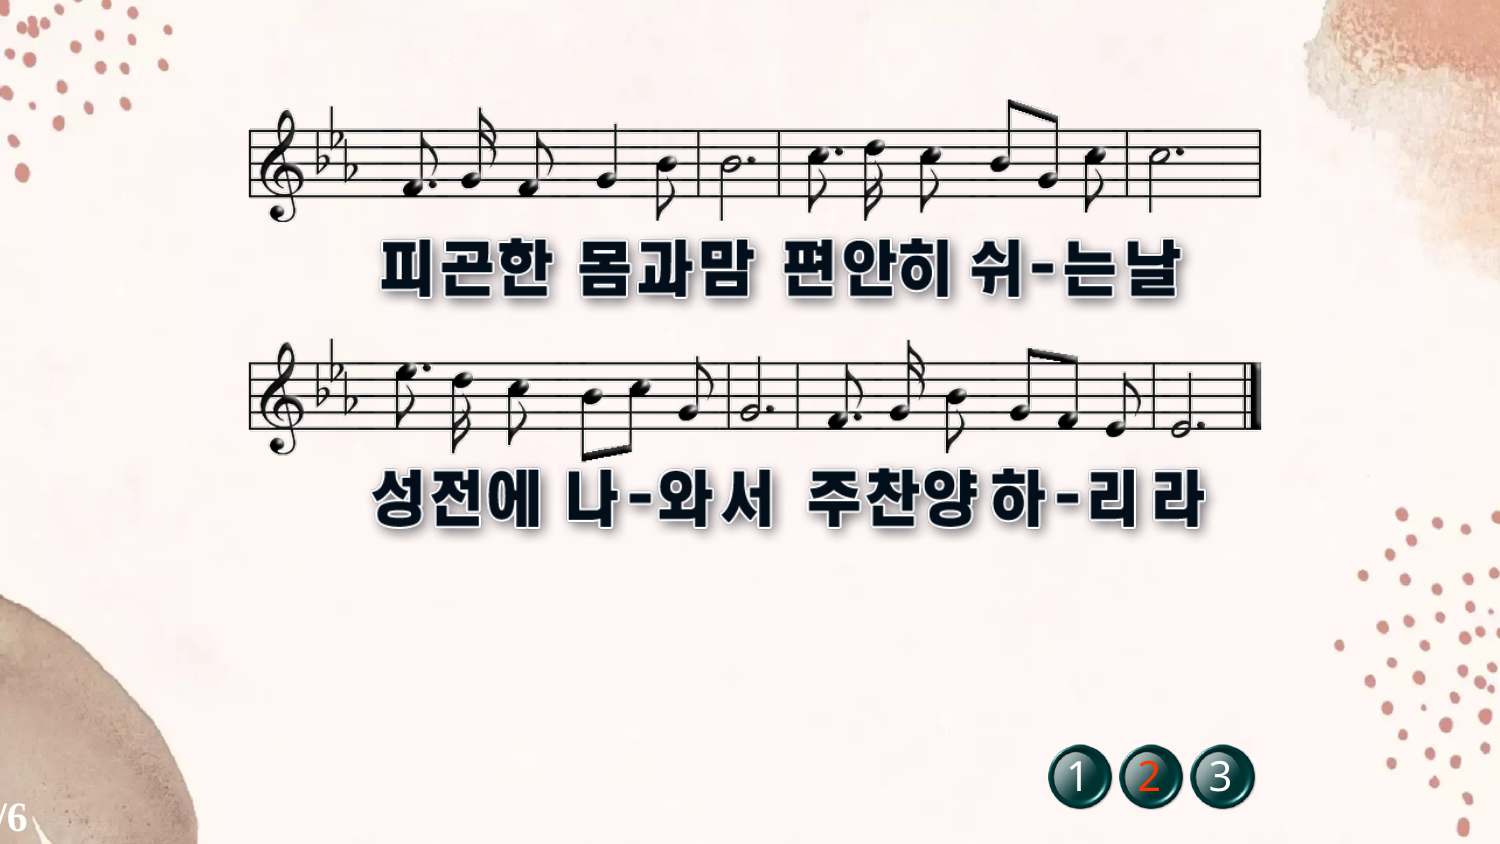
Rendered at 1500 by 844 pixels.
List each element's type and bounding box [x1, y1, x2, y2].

picture [0, 0, 1500, 844]
text_box [1116, 740, 1186, 812]
text_box [1187, 740, 1258, 812]
text_box [1045, 740, 1115, 812]
picture [13, 817, 20, 829]
